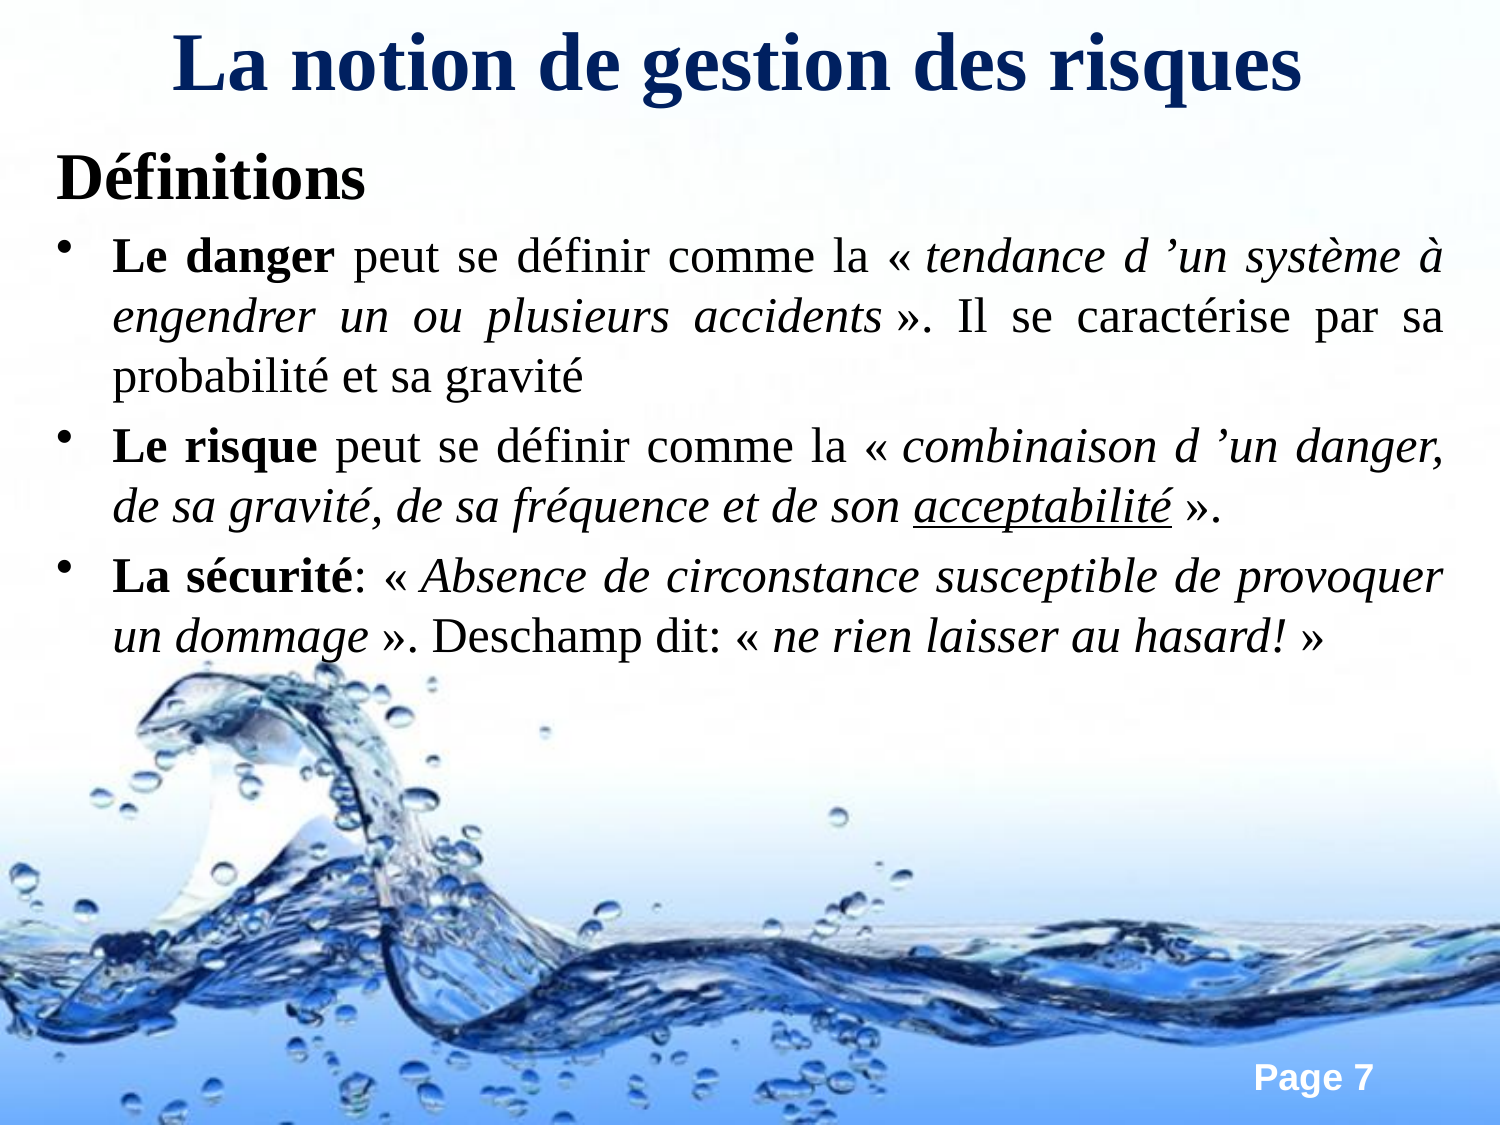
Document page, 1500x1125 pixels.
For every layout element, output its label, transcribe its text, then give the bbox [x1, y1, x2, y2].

picture [0, 0, 1500, 1125]
list Définitions Le danger peut se définir comme la « tendance d ’un système à engendrer un ou plusieurs accidents ». Il se caractérise par sa probabilité et sa gravité Le risque peut se définir comme la « combinaison d ’un danger, de sa gravité, de sa fréquence et de son acceptabilité ». La sécurité: « Absence de circonstance susceptible de provoquer un dommage ». Deschamp dit: « ne rien laisser au hasard! » [41, 125, 1459, 920]
title La notion de gestion des risques [29, 0, 1448, 105]
